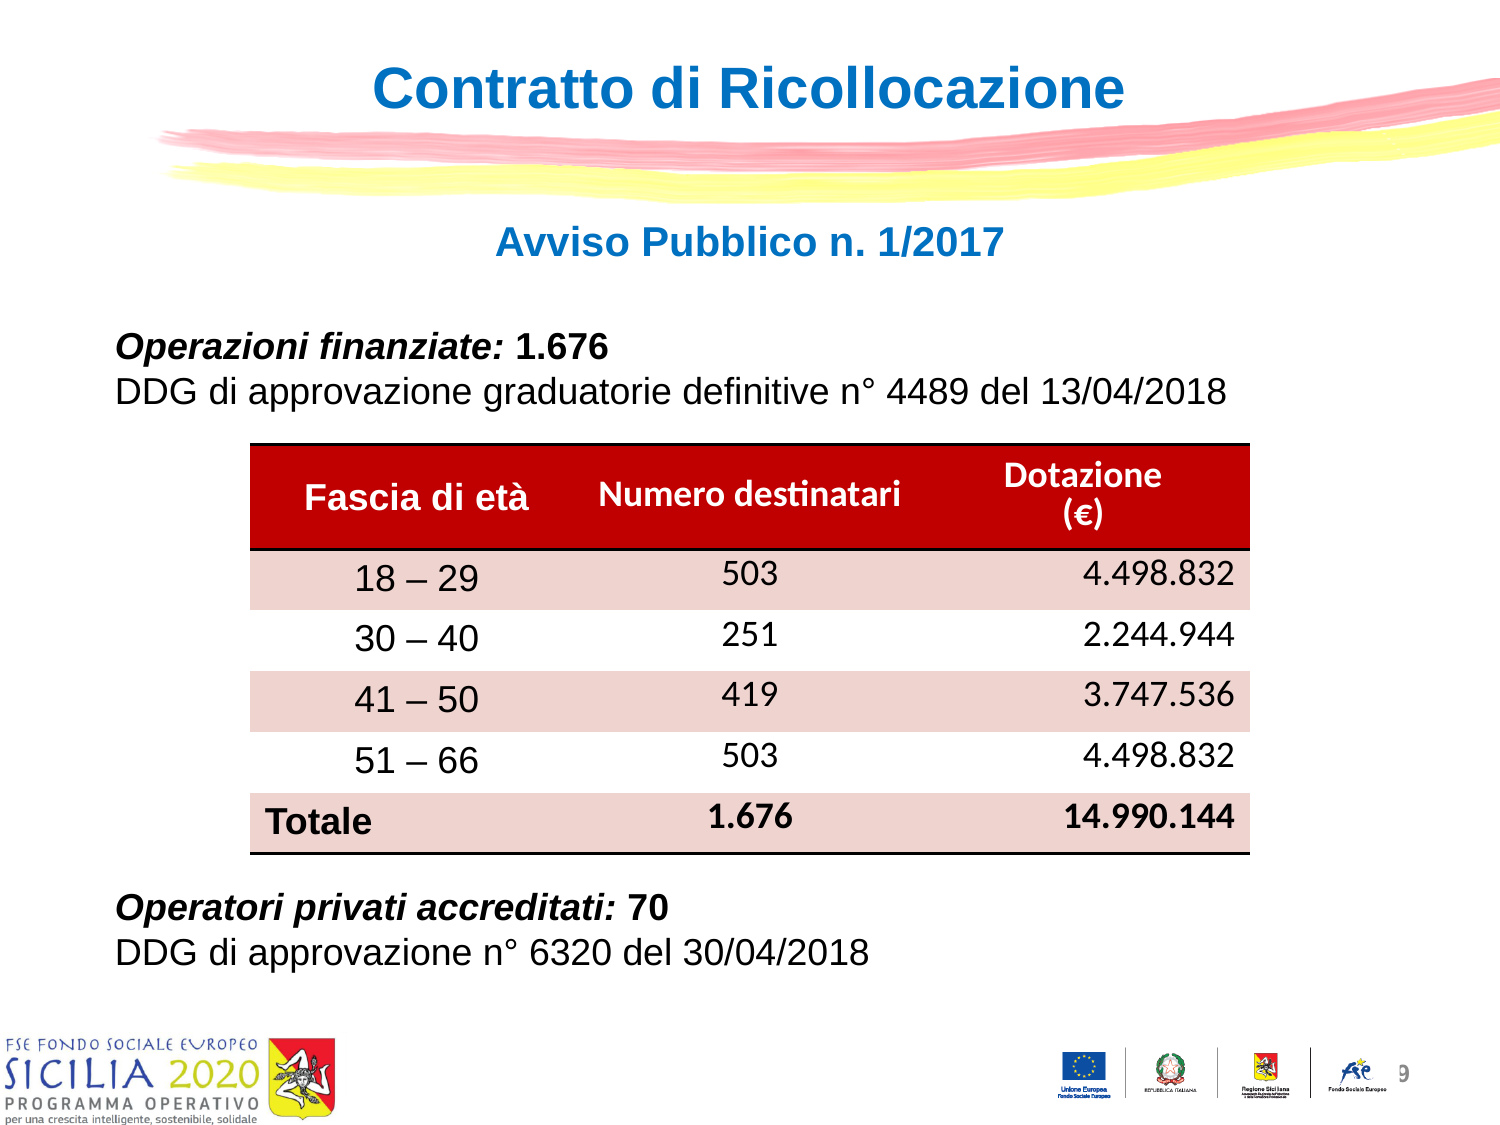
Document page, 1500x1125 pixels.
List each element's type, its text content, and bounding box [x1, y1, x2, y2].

table_header Dotazione (€) [917, 446, 1250, 548]
table_cell 1.676 [583, 793, 917, 852]
picture [0, 1031, 348, 1125]
table_cell 251 [583, 610, 917, 671]
picture [100, 77, 1500, 209]
table_cell 3.747.536 [917, 671, 1250, 732]
table_cell 503 [583, 551, 917, 610]
text_box Operatori privati accreditati: 70 DDG di approvazione n° 6320 del 30/04/2018 [100, 875, 1382, 1025]
table_cell 30 – 40 [250, 610, 583, 671]
text_box Operazioni finanziate: 1.676 DDG di approvazione graduatorie definitive n° 4489 del 13/04/2018 [100, 314, 1382, 420]
table_cell 18 – 29 [250, 551, 583, 610]
slide_number 9 [1399, 1042, 1425, 1103]
picture [1033, 1043, 1400, 1116]
table_cell 503 [583, 732, 917, 793]
table_cell 2.244.944 [917, 610, 1250, 671]
table_cell 51 – 66 [250, 732, 583, 793]
table_cell 4.498.832 [917, 551, 1250, 610]
table_header Fascia di età [250, 446, 583, 548]
table_cell 4.498.832 [917, 732, 1250, 793]
table_cell 41 – 50 [250, 671, 583, 732]
table_header Numero destinatari [583, 446, 917, 548]
table_cell Totale [250, 793, 583, 852]
table_cell 419 [583, 671, 917, 732]
text_box Contratto di Ricollocazione Avviso Pubblico n. 1/2017 [0, 42, 1500, 298]
table_cell 14.990.144 [917, 793, 1250, 852]
